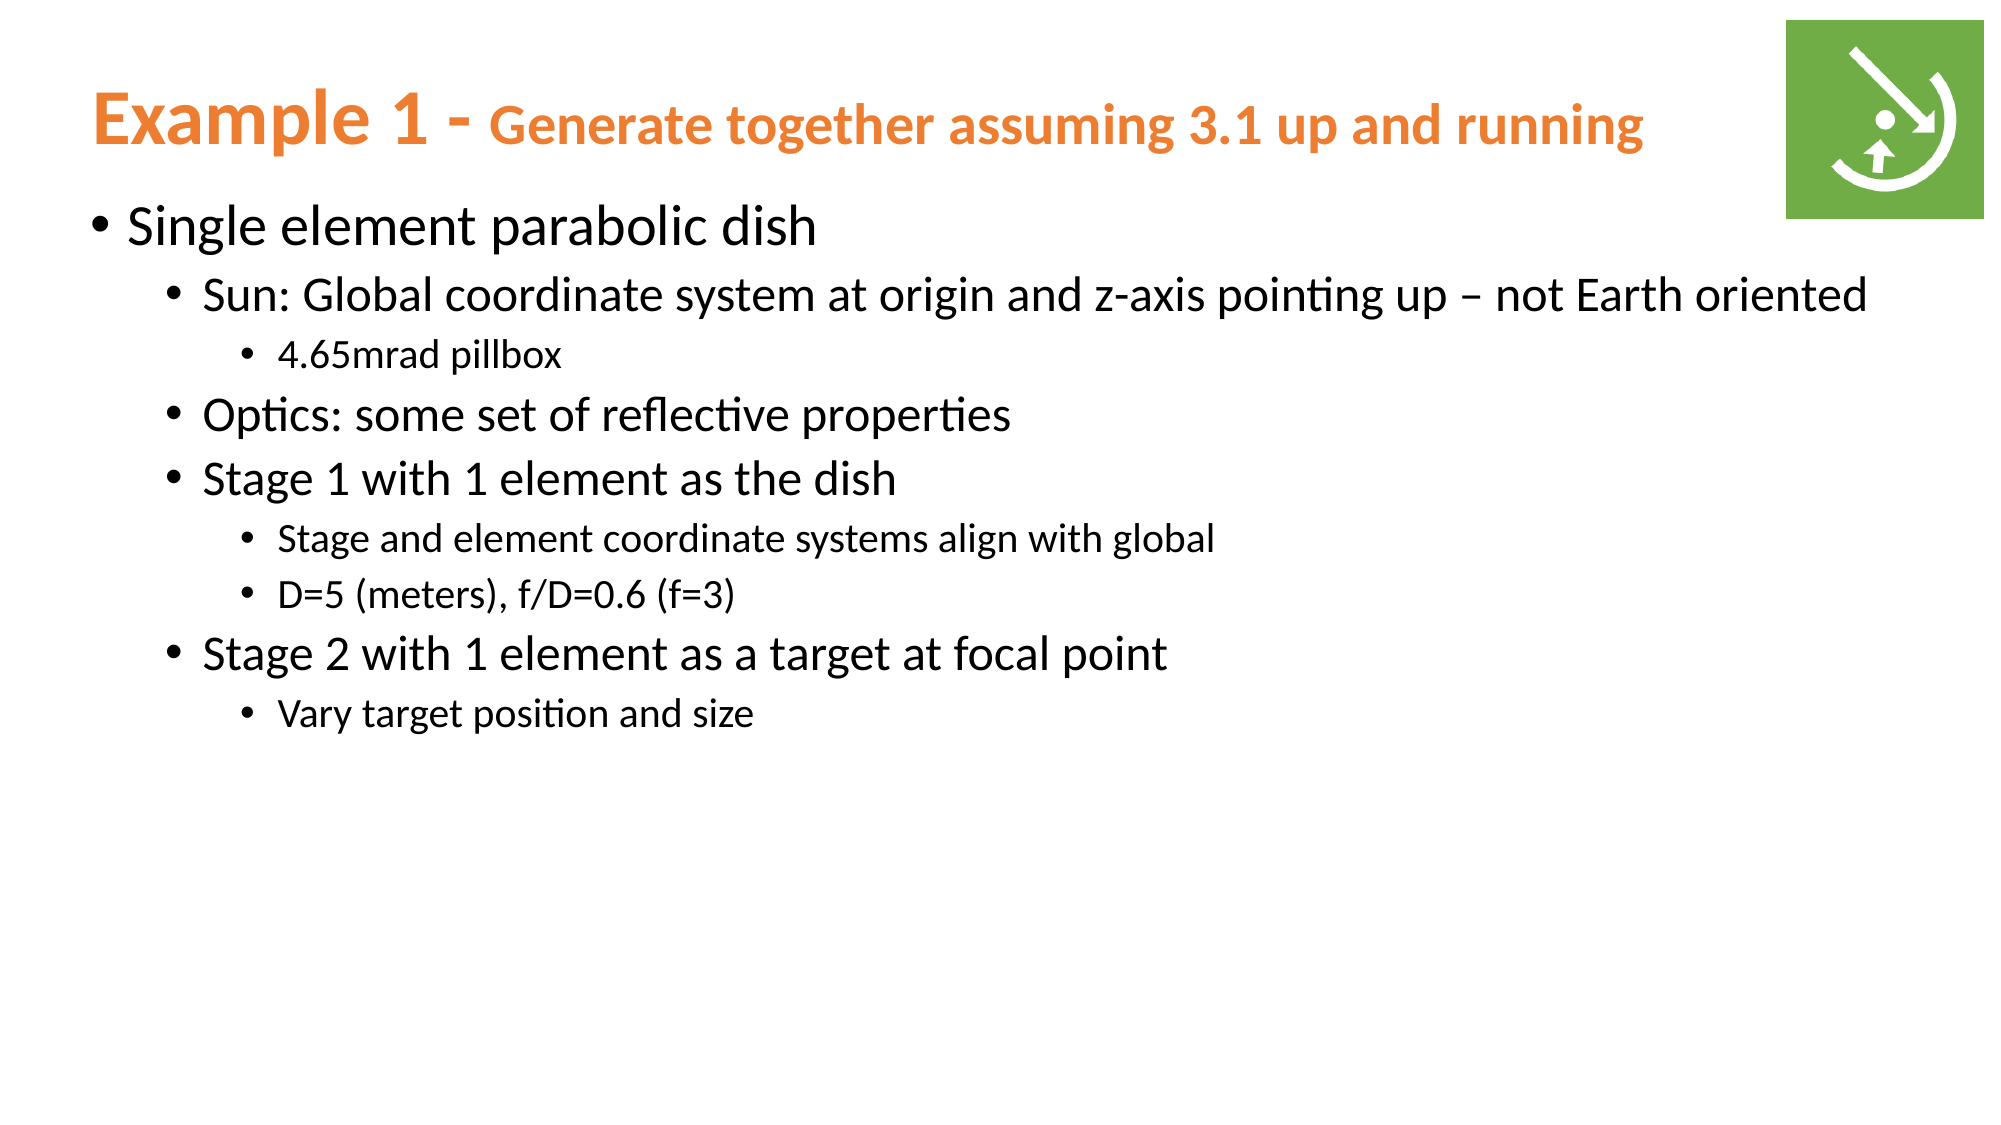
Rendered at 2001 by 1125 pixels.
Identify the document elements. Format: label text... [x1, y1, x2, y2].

title Example 1 - Generate together assuming 3.1 up and running [75, 59, 1788, 166]
picture [1786, 20, 1984, 219]
list Single element parabolic dish Sun: Global coordinate system at origin and z-axis pointing up – not Earth oriented 4.65mrad pillbox Optics: some set of reflective properties Stage 1 with 1 element as the dish Stage and element coordinate systems align with global D=5 (meters), f/D=0.6 (f=3) Stage 2 with 1 element as a target at focal point Vary target position and size [75, 187, 1925, 1043]
